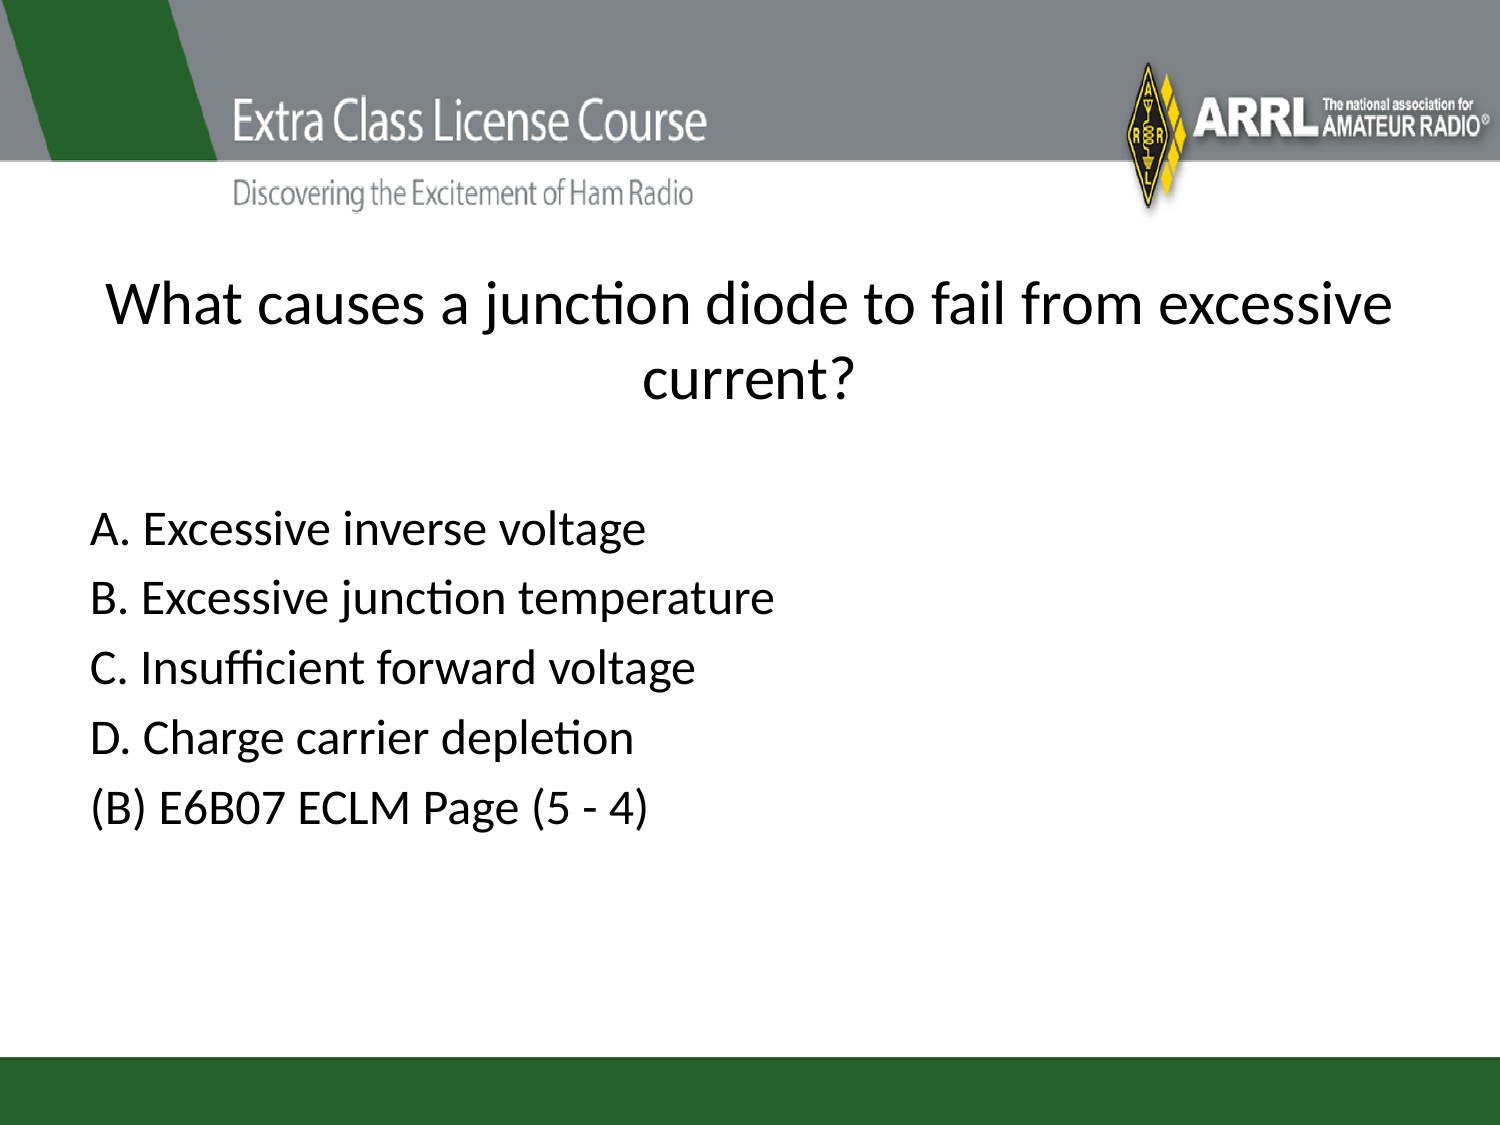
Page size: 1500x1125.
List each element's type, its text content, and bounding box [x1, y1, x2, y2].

title What causes a junction diode to fail from excessive current? [75, 254, 1425, 435]
picture [0, 0, 1500, 1125]
list A. Excessive inverse voltage B. Excessive junction temperature C. Insufficient forward voltage D. Charge carrier depletion (B) E6B07 ECLM Page (5 - 4) [75, 487, 1425, 1005]
